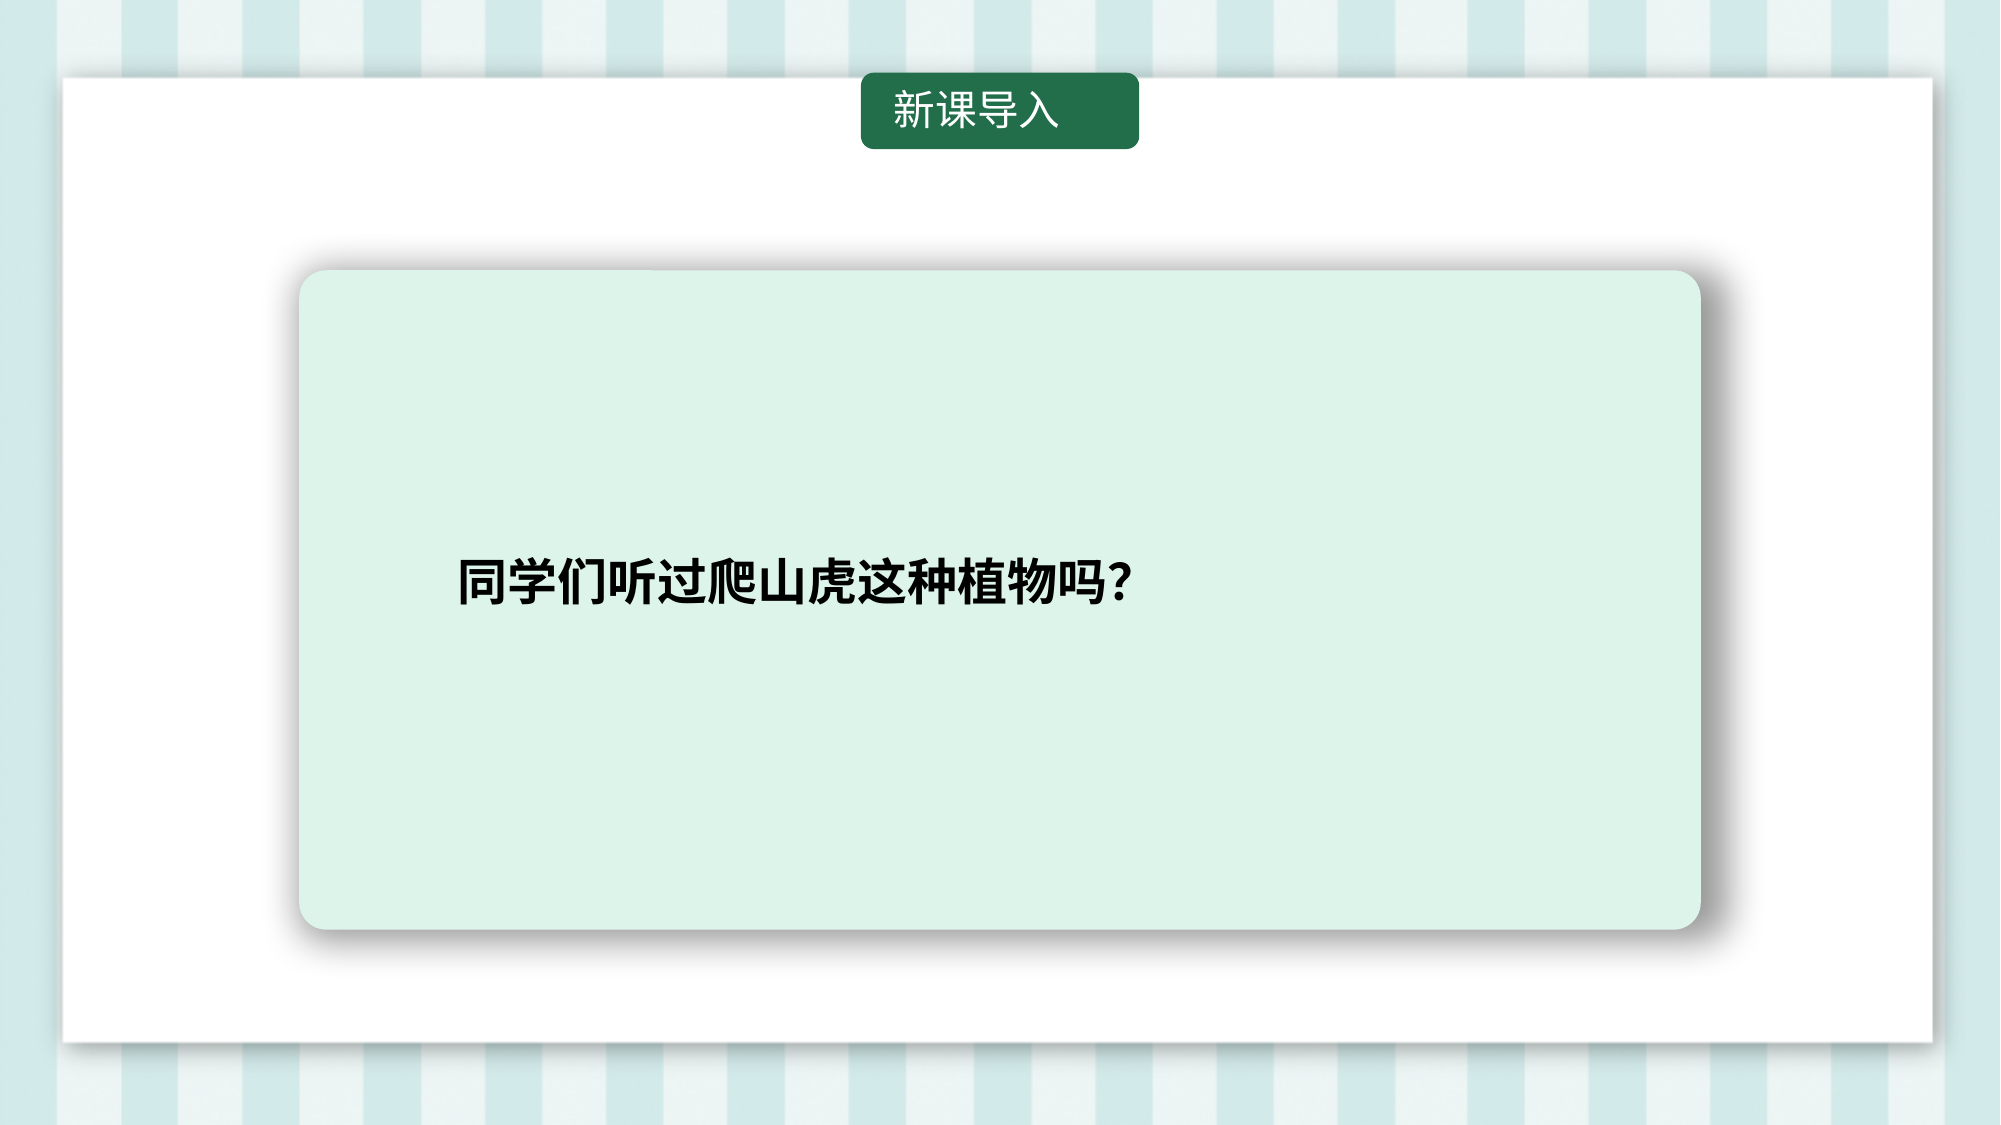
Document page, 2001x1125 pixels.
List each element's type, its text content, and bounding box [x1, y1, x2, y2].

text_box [860, 72, 1140, 149]
text_box 同学们听过爬山虎这种植物吗？ [442, 543, 1557, 618]
text_box [298, 269, 1702, 931]
picture [0, 0, 2000, 1125]
